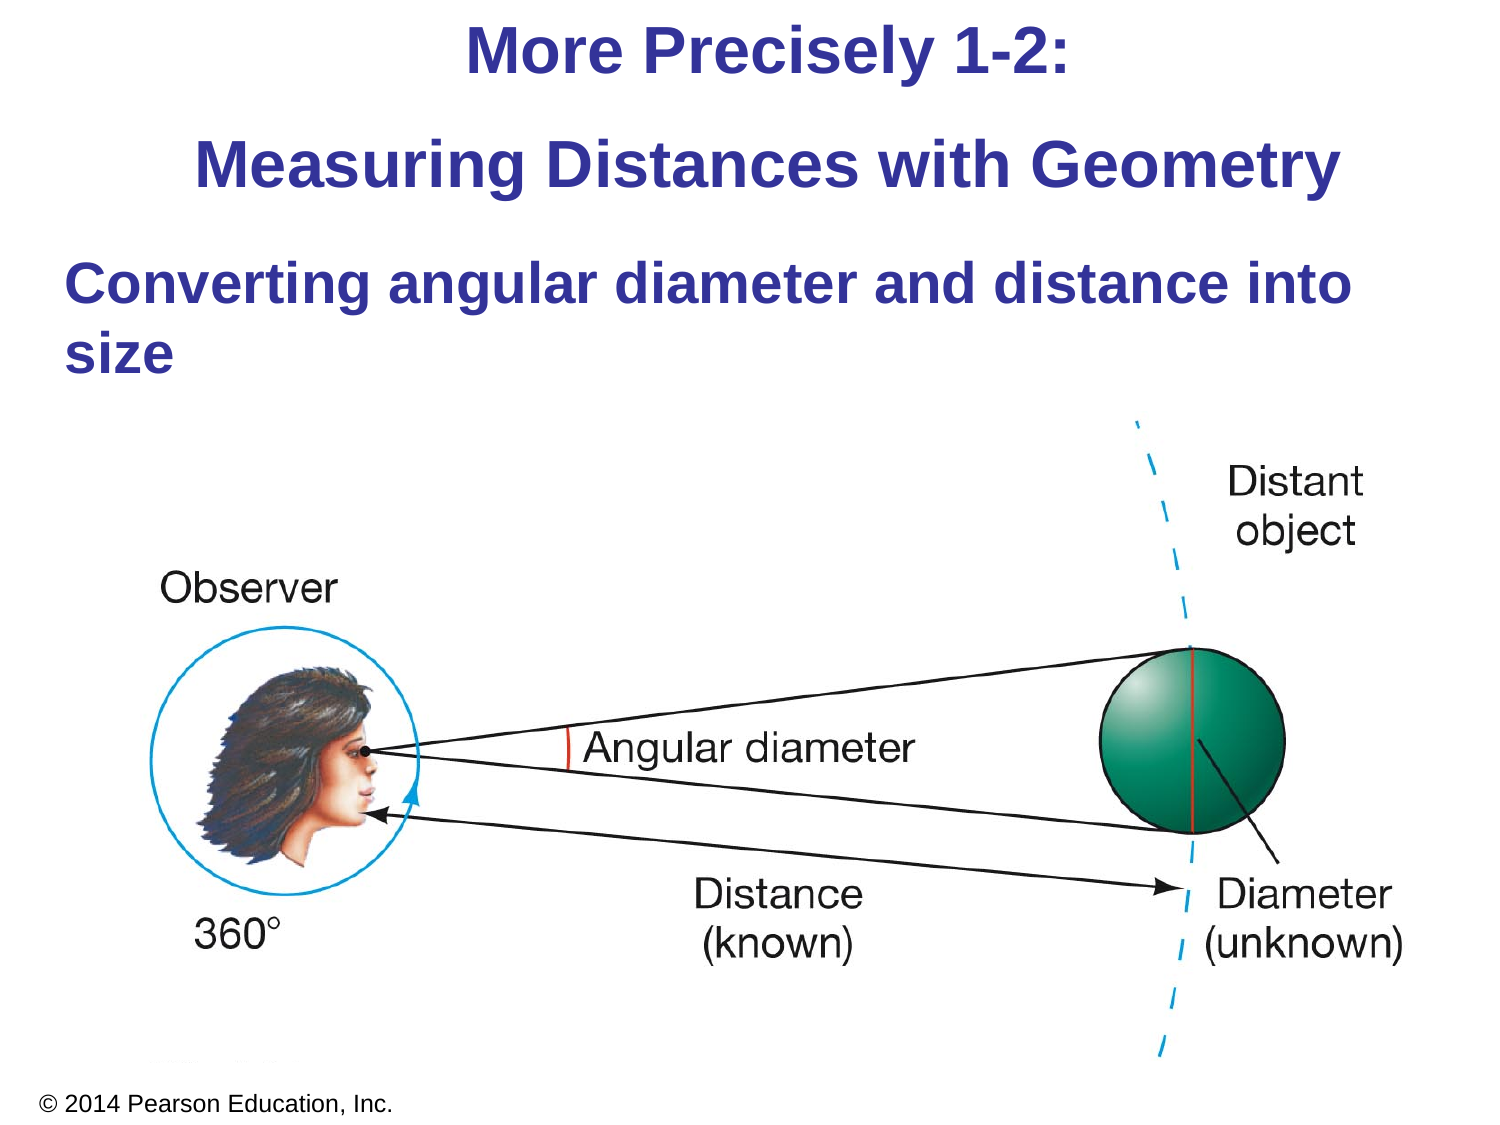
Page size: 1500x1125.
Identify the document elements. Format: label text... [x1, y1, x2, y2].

text_box Converting angular diameter and distance into size [50, 237, 1425, 393]
text_box More Precisely 1-2: Measuring Distances with Geometry [87, 0, 1450, 208]
picture [140, 411, 1412, 1063]
